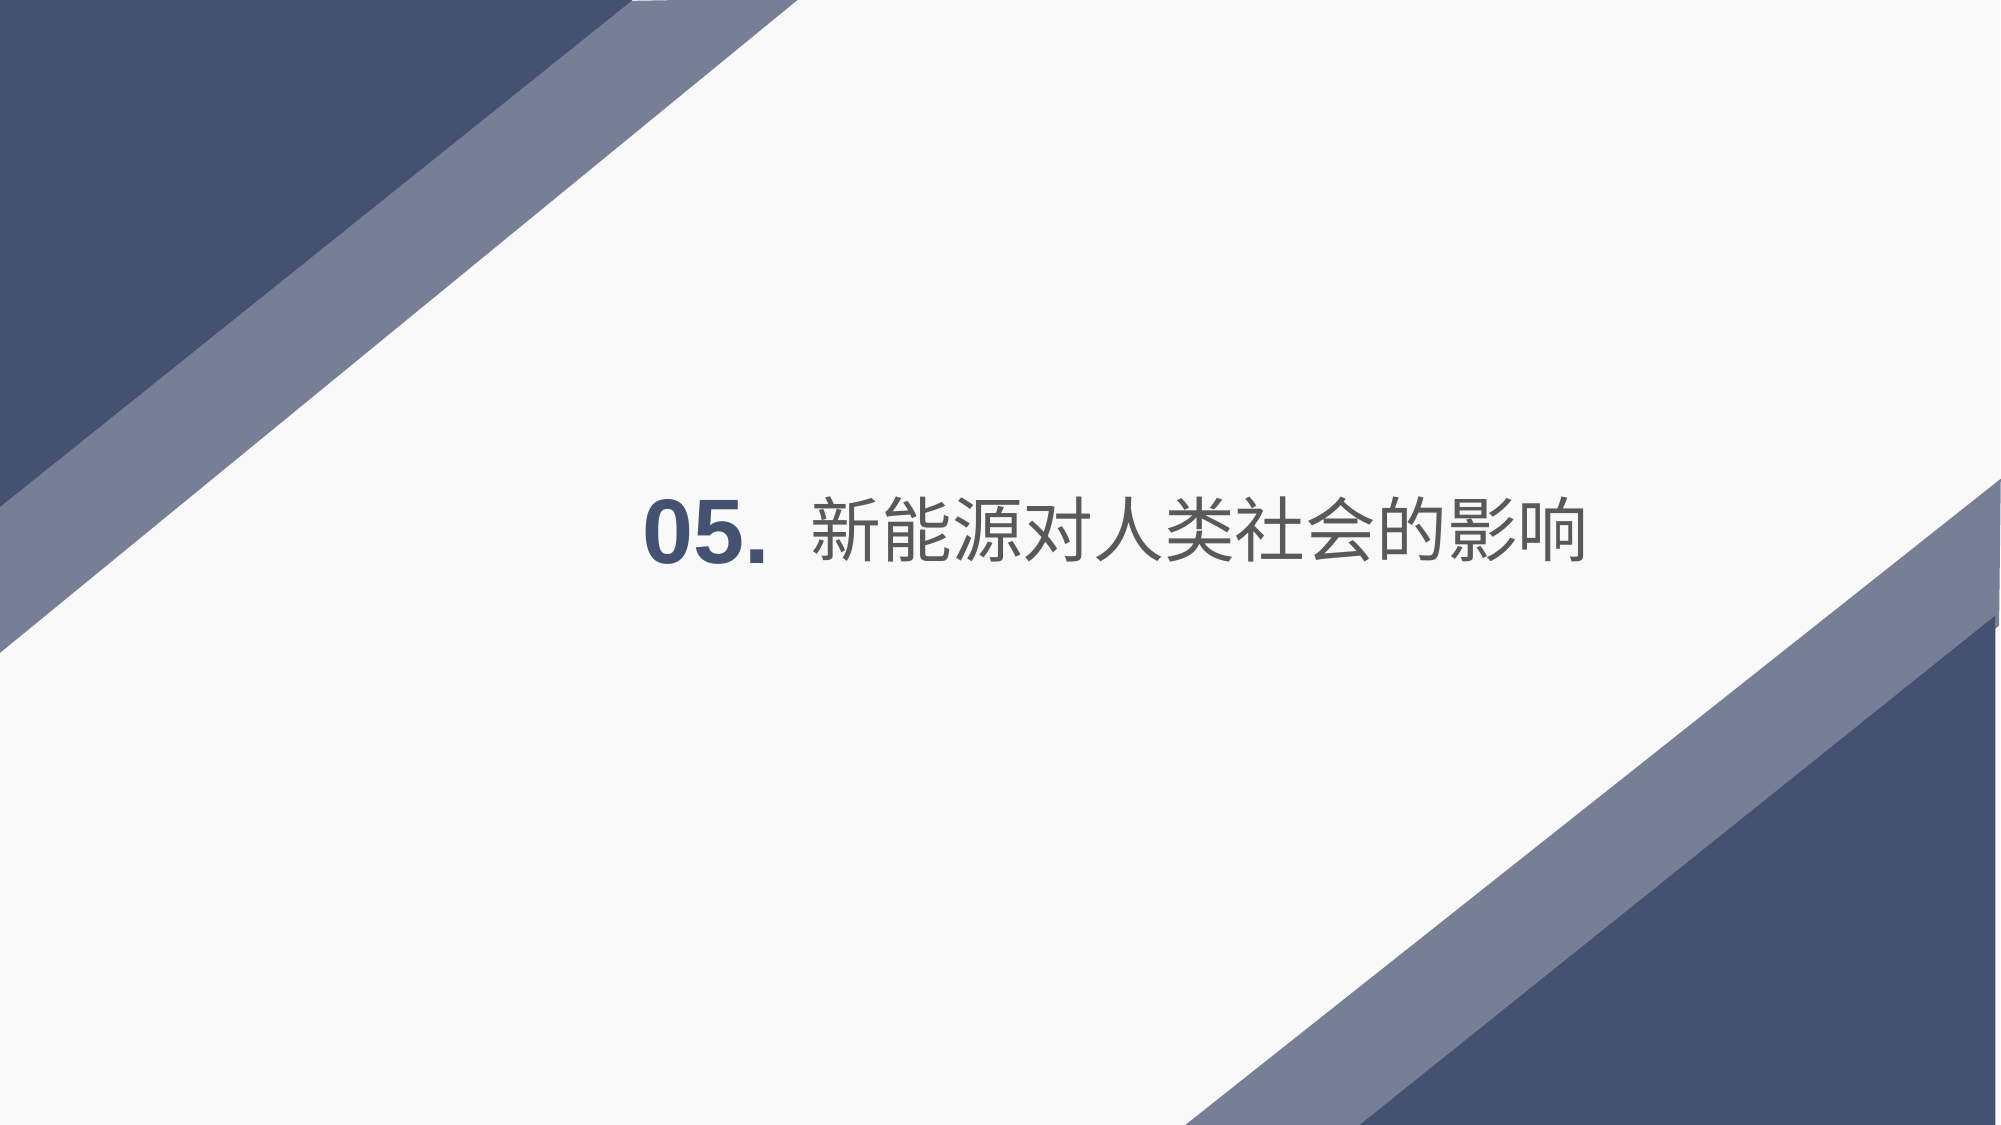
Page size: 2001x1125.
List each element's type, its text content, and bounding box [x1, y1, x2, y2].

title 新能源对人类社会的影响 [795, 460, 1703, 608]
list 05. [544, 460, 785, 608]
